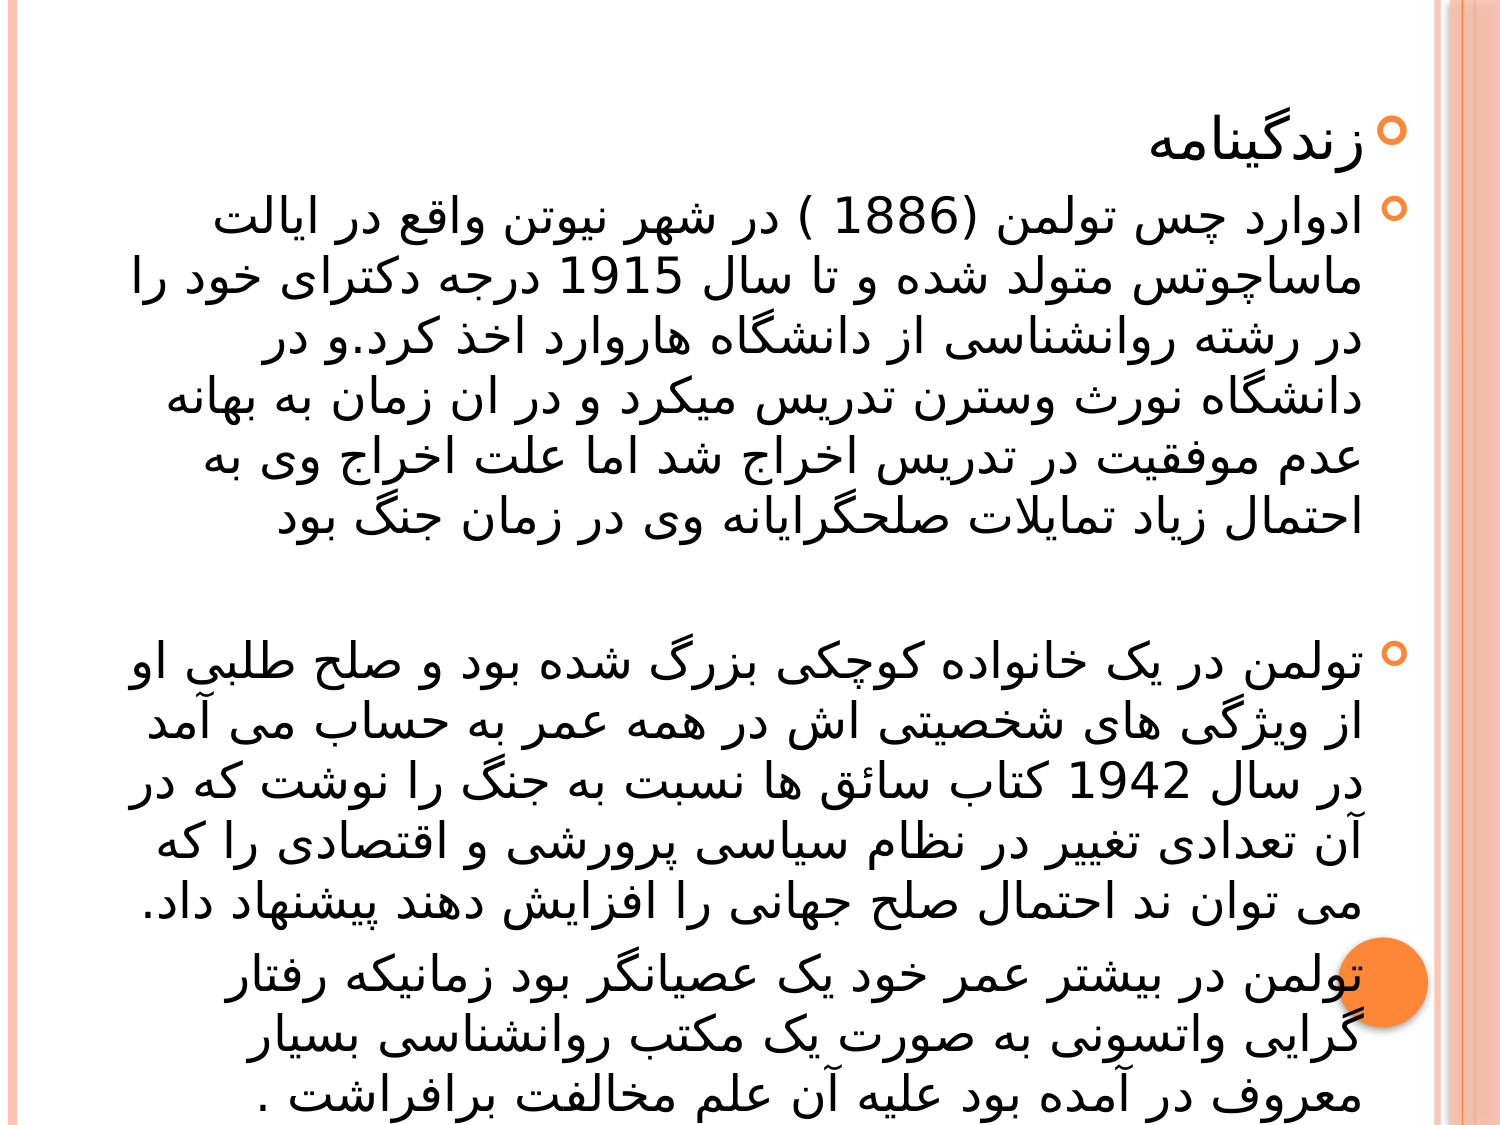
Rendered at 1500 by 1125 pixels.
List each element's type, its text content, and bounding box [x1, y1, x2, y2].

list زندگینامه ادوارد چس تولمن (1886 ) در شهر نیوتن واقع در ایالت ماساچوتس متولد شده و تا سال 1915 درجه دکترای خود را در رشته روانشناسی از دانشگاه هاروارد اخذ کرد.و در دانشگاه نورث وسترن تدریس میکرد و در ان زمان به بهانه عدم موفقیت در تدریس اخراج شد اما علت اخراج وی به احتمال زیاد تمایلات صلحگرایانه وی در زمان جنگ بود تولمن در یک خانواده کوچکی بزرگ شده بود و صلح طلبی او از ویژگی های شخصیتی اش در همه عمر به حساب می آمد در سال 1942 کتاب سائق ها نسبت به جنگ را نوشت که در آن تعدادی تغییر در نظام سیاسی پرورشی و اقتصادی را که می توان ند احتمال صلح جهانی را افزایش دهند پیشنهاد داد. تولمن در بیشتر عمر خود یک عصیانگر بود زمانیکه رفتار گرایی واتسونی به صورت یک مکتب روانشناسی بسیار معروف در آمده بود علیه آن علم مخالفت برافراشت . [75, 93, 1425, 1000]
